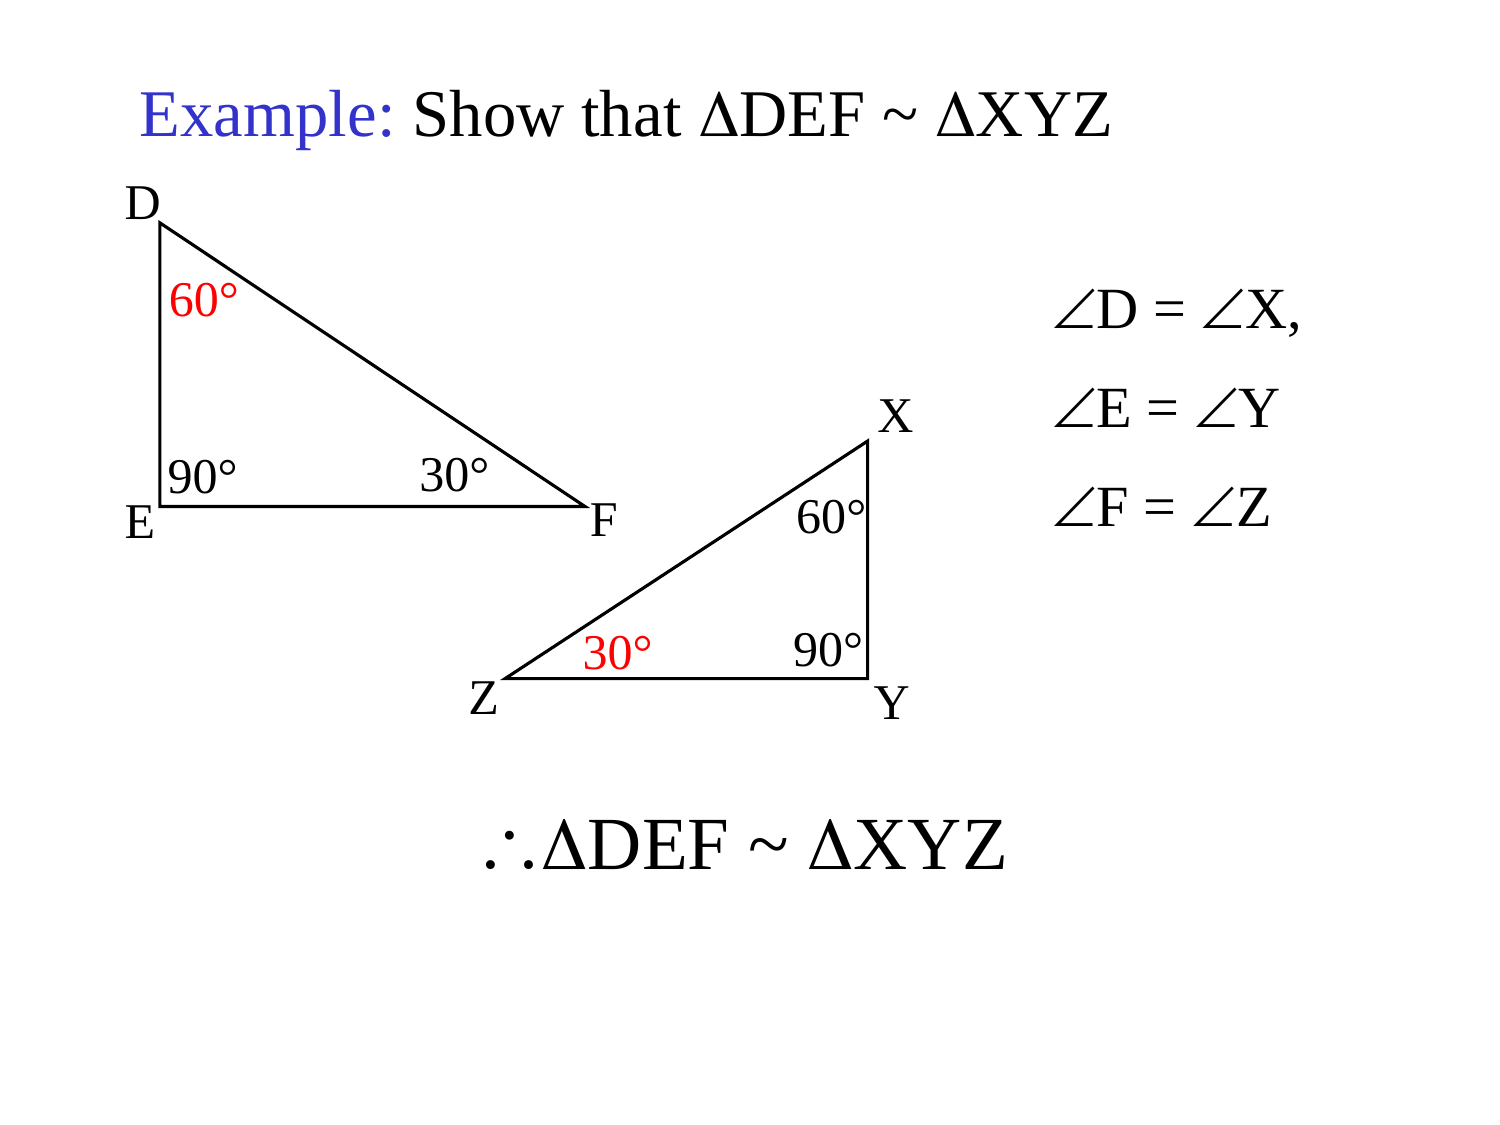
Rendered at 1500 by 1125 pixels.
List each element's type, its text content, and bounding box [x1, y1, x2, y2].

text_box [159, 296, 475, 507]
text_box 90° [778, 609, 941, 685]
text_box Y [858, 662, 959, 738]
text_box F [575, 478, 675, 554]
text_box 30° [404, 433, 567, 509]
text_box 30° [567, 612, 605, 637]
text_box 60° [154, 259, 159, 272]
text_box [106, 272, 270, 348]
text_box E [109, 481, 210, 557]
text_box [814, 444, 868, 476]
text_box ÐD = ÐX, ÐE = ÐY ÐF = ÐZ [1037, 262, 1400, 546]
text_box [159, 238, 234, 272]
text_box \DDEF ~ DXYZ [462, 787, 1038, 893]
text_box X [862, 374, 963, 450]
text_box Z [453, 657, 554, 732]
text_box D [109, 162, 210, 238]
text_box [538, 497, 868, 679]
text_box 60° [781, 476, 945, 551]
text_box 30° [567, 679, 706, 688]
text_box 90° [152, 435, 316, 511]
text_box Example: Show that DDEF ~ DXYZ [125, 62, 1288, 158]
text_box 60° [216, 259, 292, 310]
text_box [567, 494, 575, 507]
